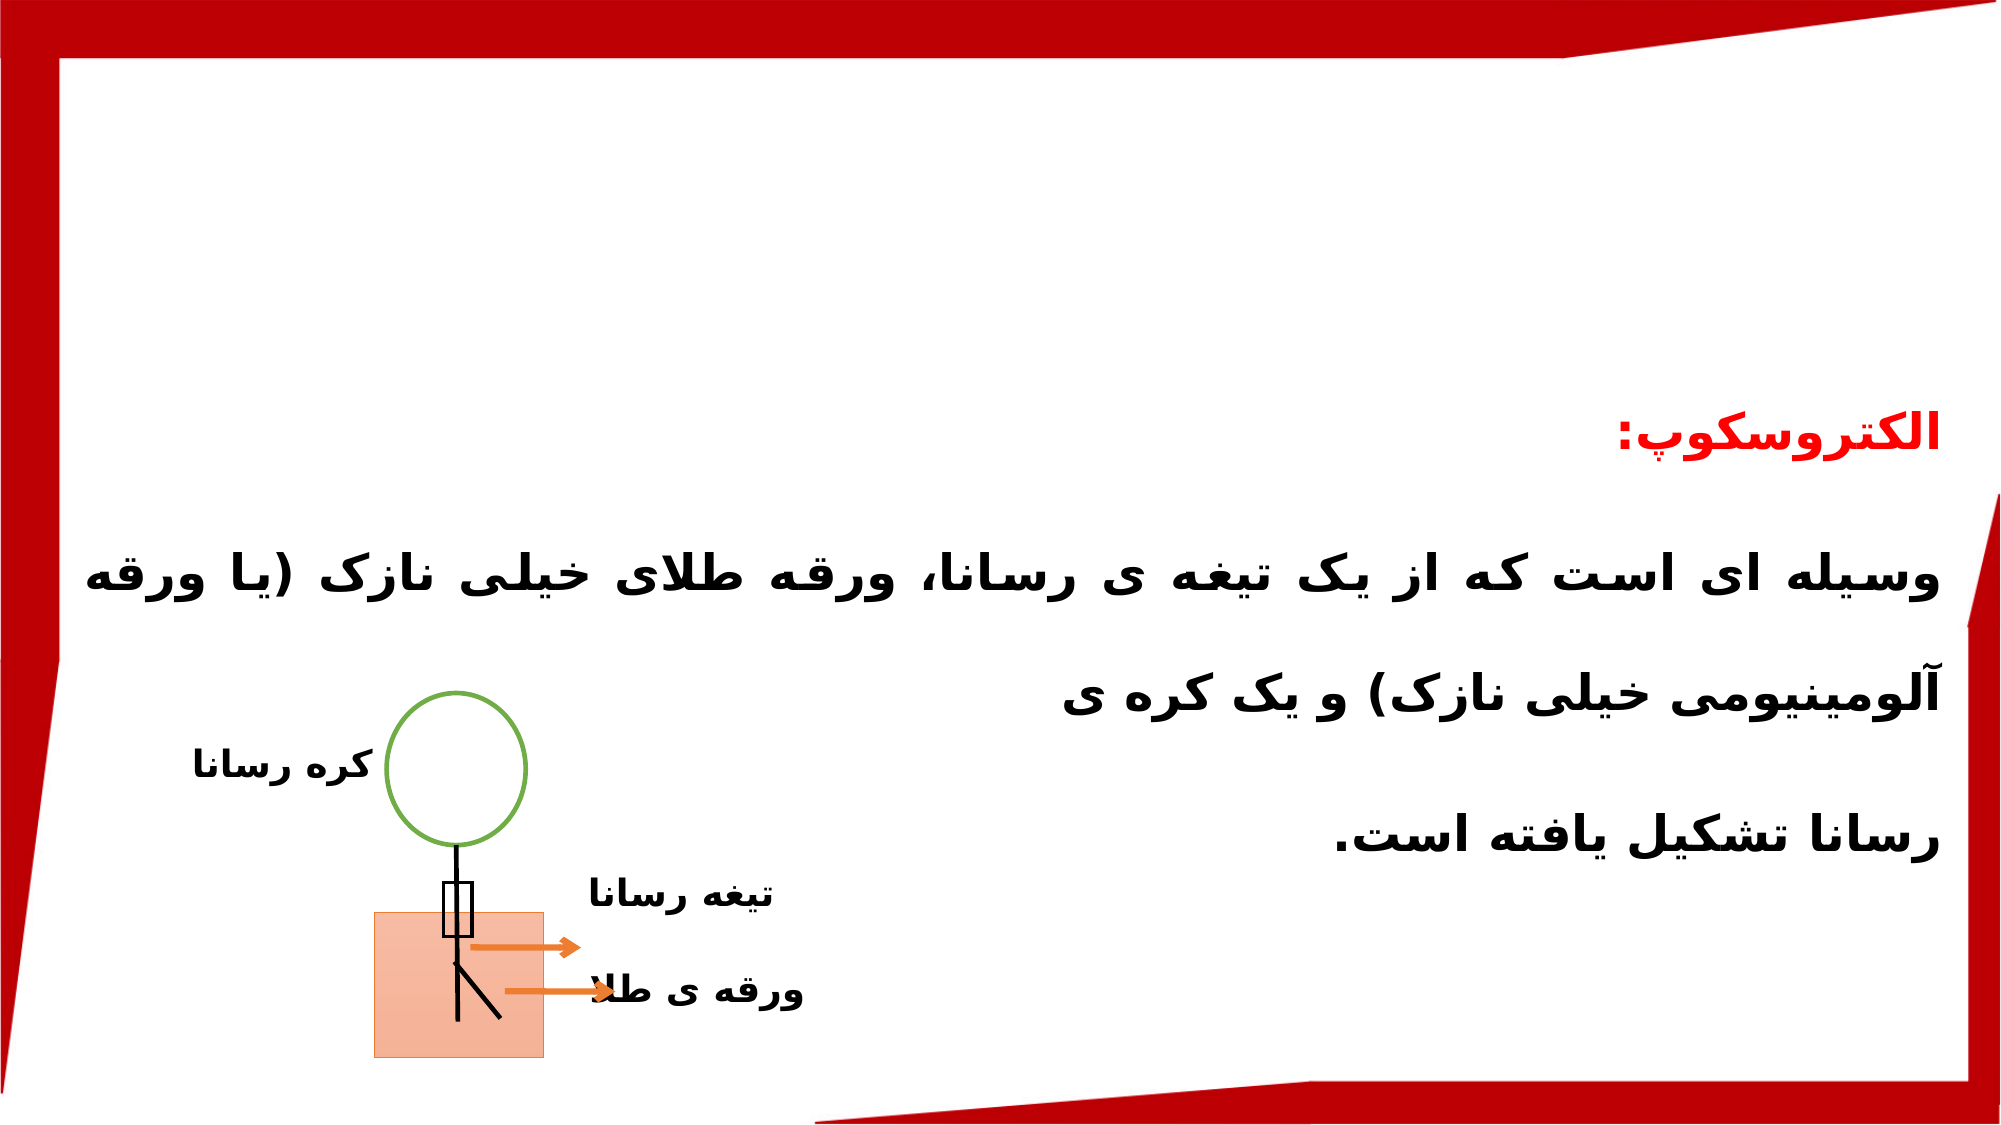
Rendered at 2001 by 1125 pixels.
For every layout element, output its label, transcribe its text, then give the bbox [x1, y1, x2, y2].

text_box [443, 882, 473, 932]
text_box ورقه ی طلا [574, 957, 821, 1018]
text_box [449, 966, 506, 1014]
picture [0, 0, 2001, 1125]
text_box [388, 691, 527, 847]
text_box تیغه رسانا [573, 861, 790, 922]
text_box کره رسانا [177, 732, 388, 793]
text_box [473, 912, 544, 932]
text_box [374, 912, 443, 932]
text_box [374, 935, 544, 1058]
text_box الکتروسکوپ: وسیله ای است که از یک تیغه ی رسانا، ورقه طلای خیلی نازک (یا ورقه آلومینیومی خیلی نازک) و یک کره ی رسانا تشکیل یافته است. [64, 332, 1958, 1010]
